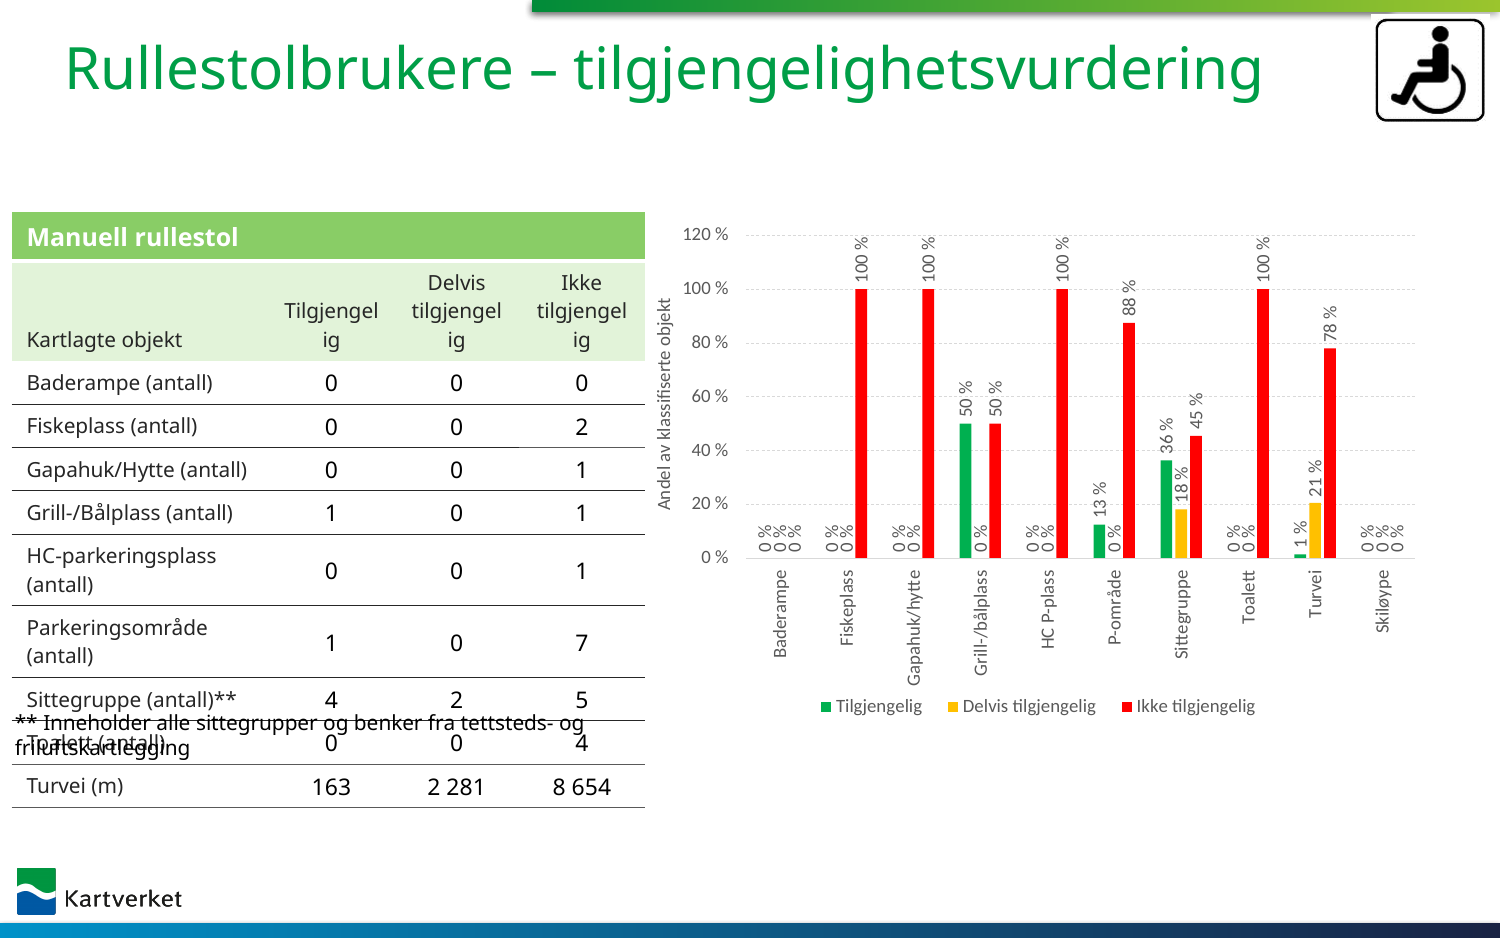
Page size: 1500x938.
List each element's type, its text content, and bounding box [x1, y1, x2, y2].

table_cell 0 [269, 535, 394, 605]
table_cell 0 [394, 535, 519, 605]
table_cell Delvis tilgjengelig [394, 263, 519, 361]
table_cell 0 [394, 361, 519, 404]
table_cell Parkeringsområde (antall) [12, 606, 269, 677]
table_cell Fiskeplass (antall) [12, 405, 269, 447]
table_cell 0 [269, 405, 394, 447]
picture [643, 218, 1427, 728]
table_cell Ikke tilgjengelig [519, 263, 638, 361]
table_cell 2 [519, 405, 638, 447]
table_cell Kartlagte objekt [12, 263, 269, 361]
table_cell 163 [269, 768, 394, 807]
table_cell 1 [269, 491, 394, 534]
table_cell Grill-/Bålplass (antall) [12, 491, 269, 534]
table_cell 1 [519, 535, 638, 605]
table_cell 1 [519, 448, 638, 490]
table_cell 1 [519, 491, 638, 534]
table_cell 0 [394, 491, 519, 534]
table_cell Baderampe (antall) [12, 361, 269, 404]
table_cell 0 [269, 448, 394, 490]
picture [1371, 13, 1491, 127]
table_cell HC-parkeringsplass (antall) [12, 535, 269, 605]
table_cell 0 [394, 448, 519, 490]
text_box ** Inneholder alle sittegrupper og benker fra tettsteds- og friluftskartlegging [0, 702, 745, 768]
text_box Rullestolbrukere – tilgjengelighetsvurdering [49, 12, 1372, 109]
table_cell 0 [269, 361, 394, 404]
table_cell 7 [519, 606, 638, 677]
table_cell 0 [394, 606, 519, 677]
table_cell 4 [269, 678, 394, 702]
table_cell 5 [519, 678, 638, 702]
table_cell 0 [394, 405, 519, 447]
table_cell 1 [269, 606, 394, 677]
table_header Manuell rullestol [12, 212, 645, 259]
table_cell 0 [519, 361, 638, 404]
table_cell Tilgjengelig [269, 263, 394, 361]
table_cell 2 281 [394, 768, 519, 807]
table_cell 8 654 [519, 768, 645, 807]
table_cell 2 [394, 678, 519, 702]
table_cell Sittegruppe (antall)** [12, 678, 269, 702]
table_cell Gapahuk/Hytte (antall) [12, 448, 269, 490]
table_cell Turvei (m) [12, 768, 269, 807]
